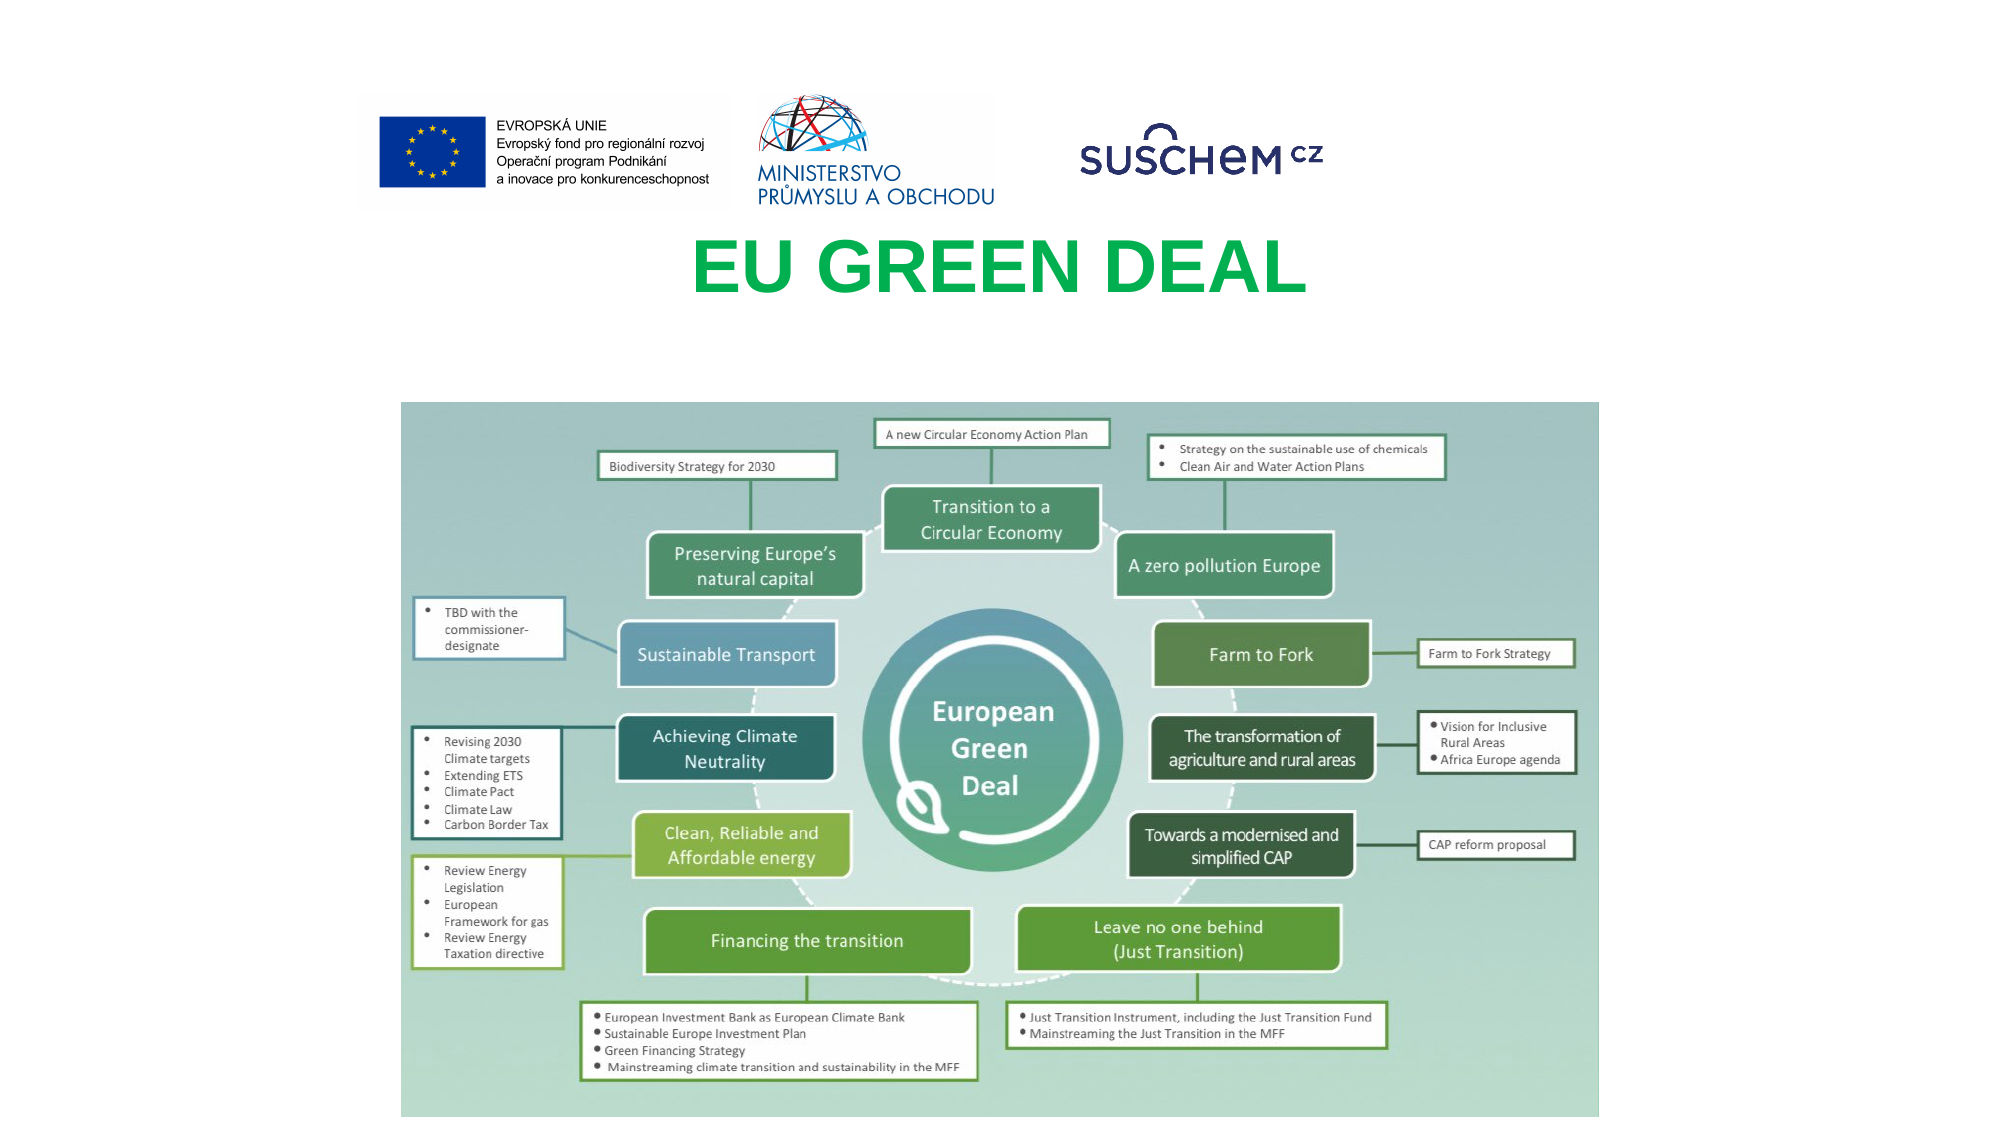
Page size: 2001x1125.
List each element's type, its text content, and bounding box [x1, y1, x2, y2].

picture [1045, 87, 1357, 204]
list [401, 402, 1599, 1117]
picture [356, 93, 733, 204]
title EU GREEN DEAL [137, 204, 1863, 422]
